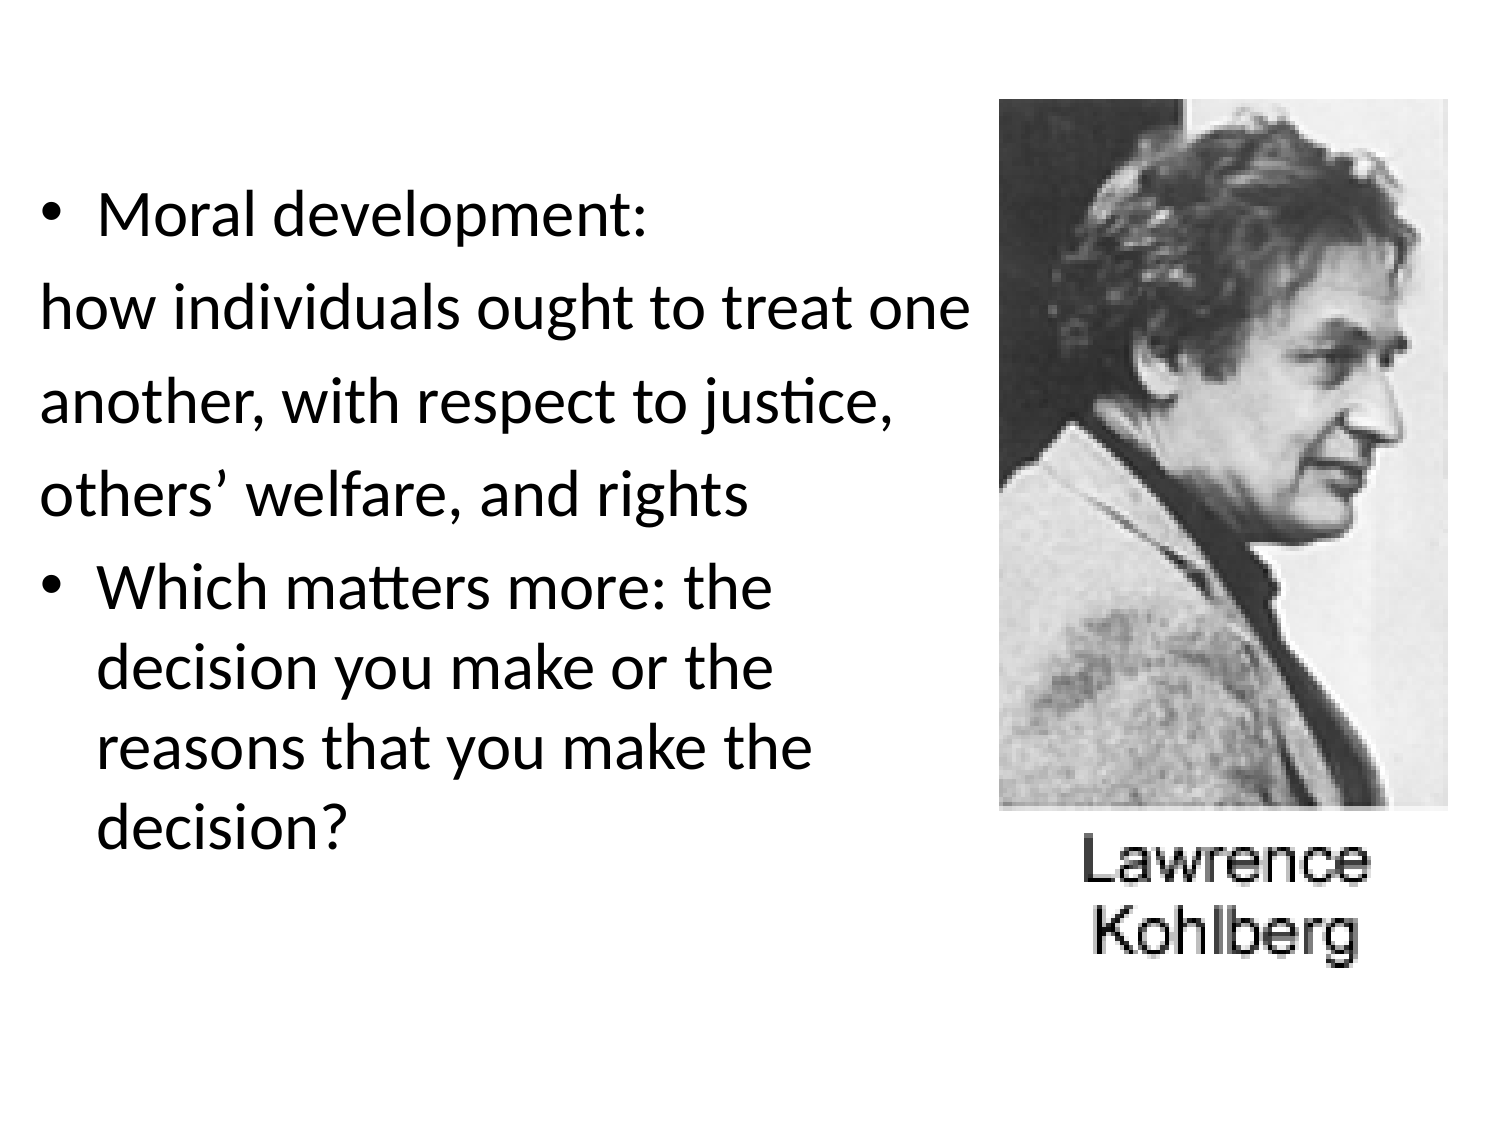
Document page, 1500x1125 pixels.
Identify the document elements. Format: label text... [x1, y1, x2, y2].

list Moral development: how individuals ought to treat one another, with respect to justice, others’ welfare, and rights Which matters more: the decision you make or the reasons that you make the decision? [24, 162, 994, 905]
picture [999, 99, 1448, 987]
